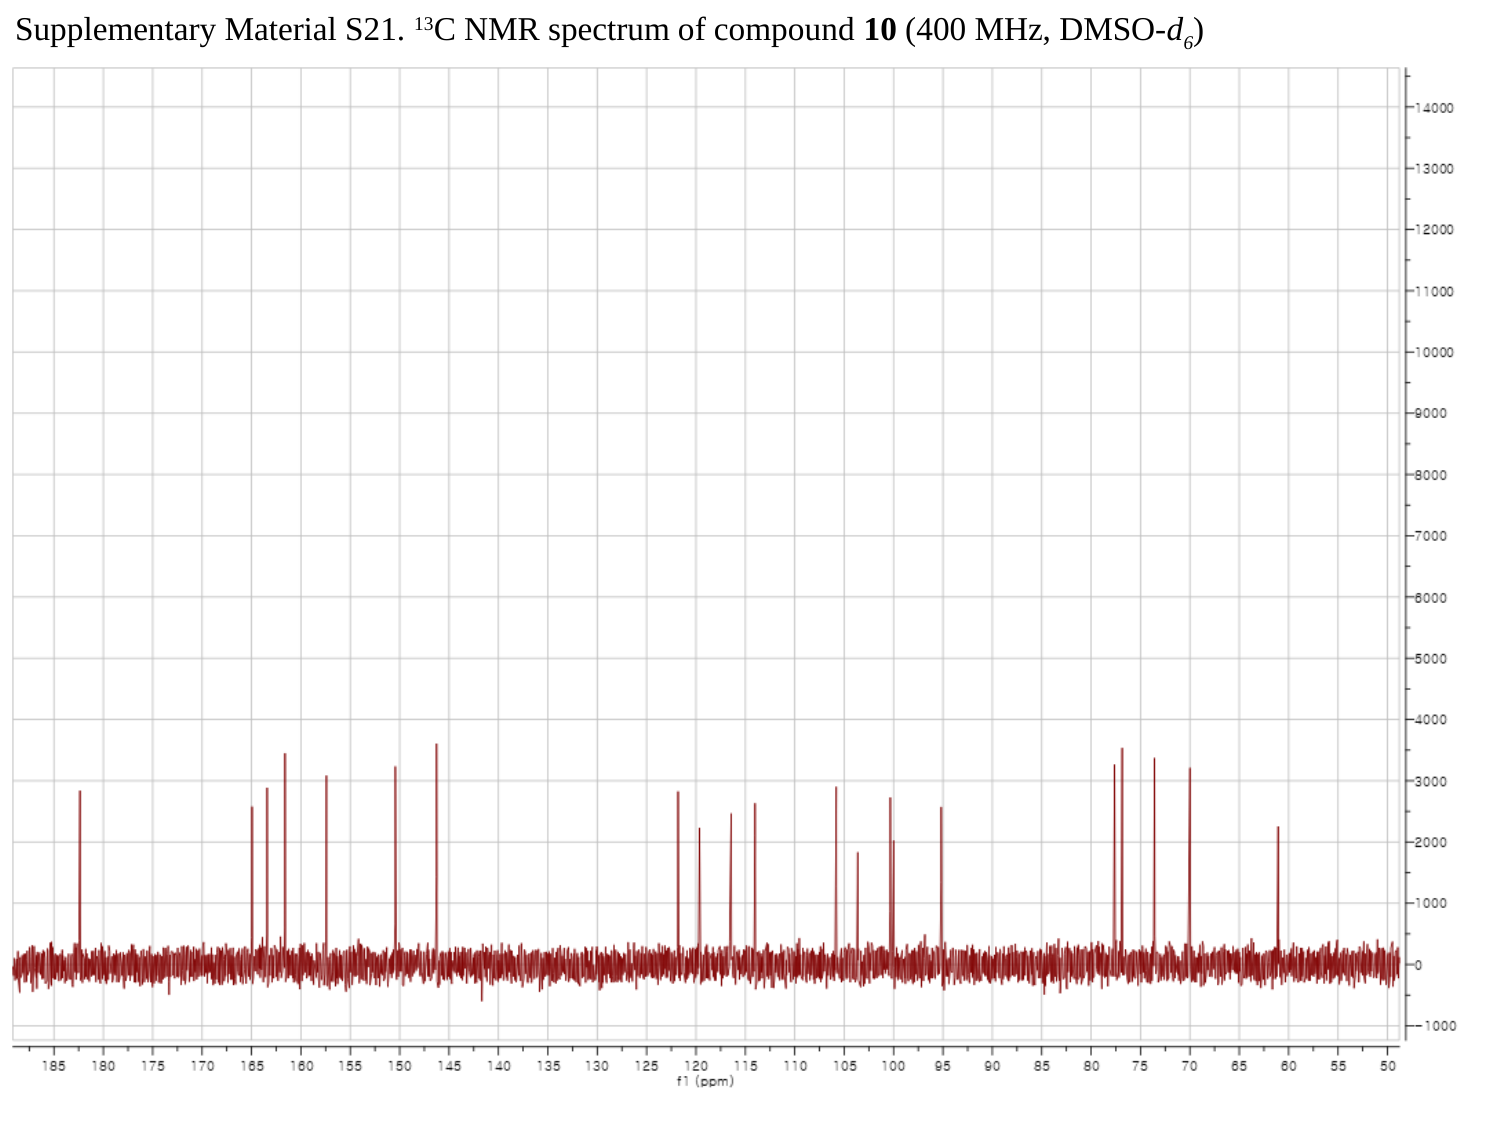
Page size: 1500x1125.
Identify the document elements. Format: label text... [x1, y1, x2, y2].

text_box Supplementary Material S21. 13C NMR spectrum of compound 10 (400 MHz, DMSO-d6) [0, 0, 1500, 54]
picture [0, 55, 1500, 1104]
